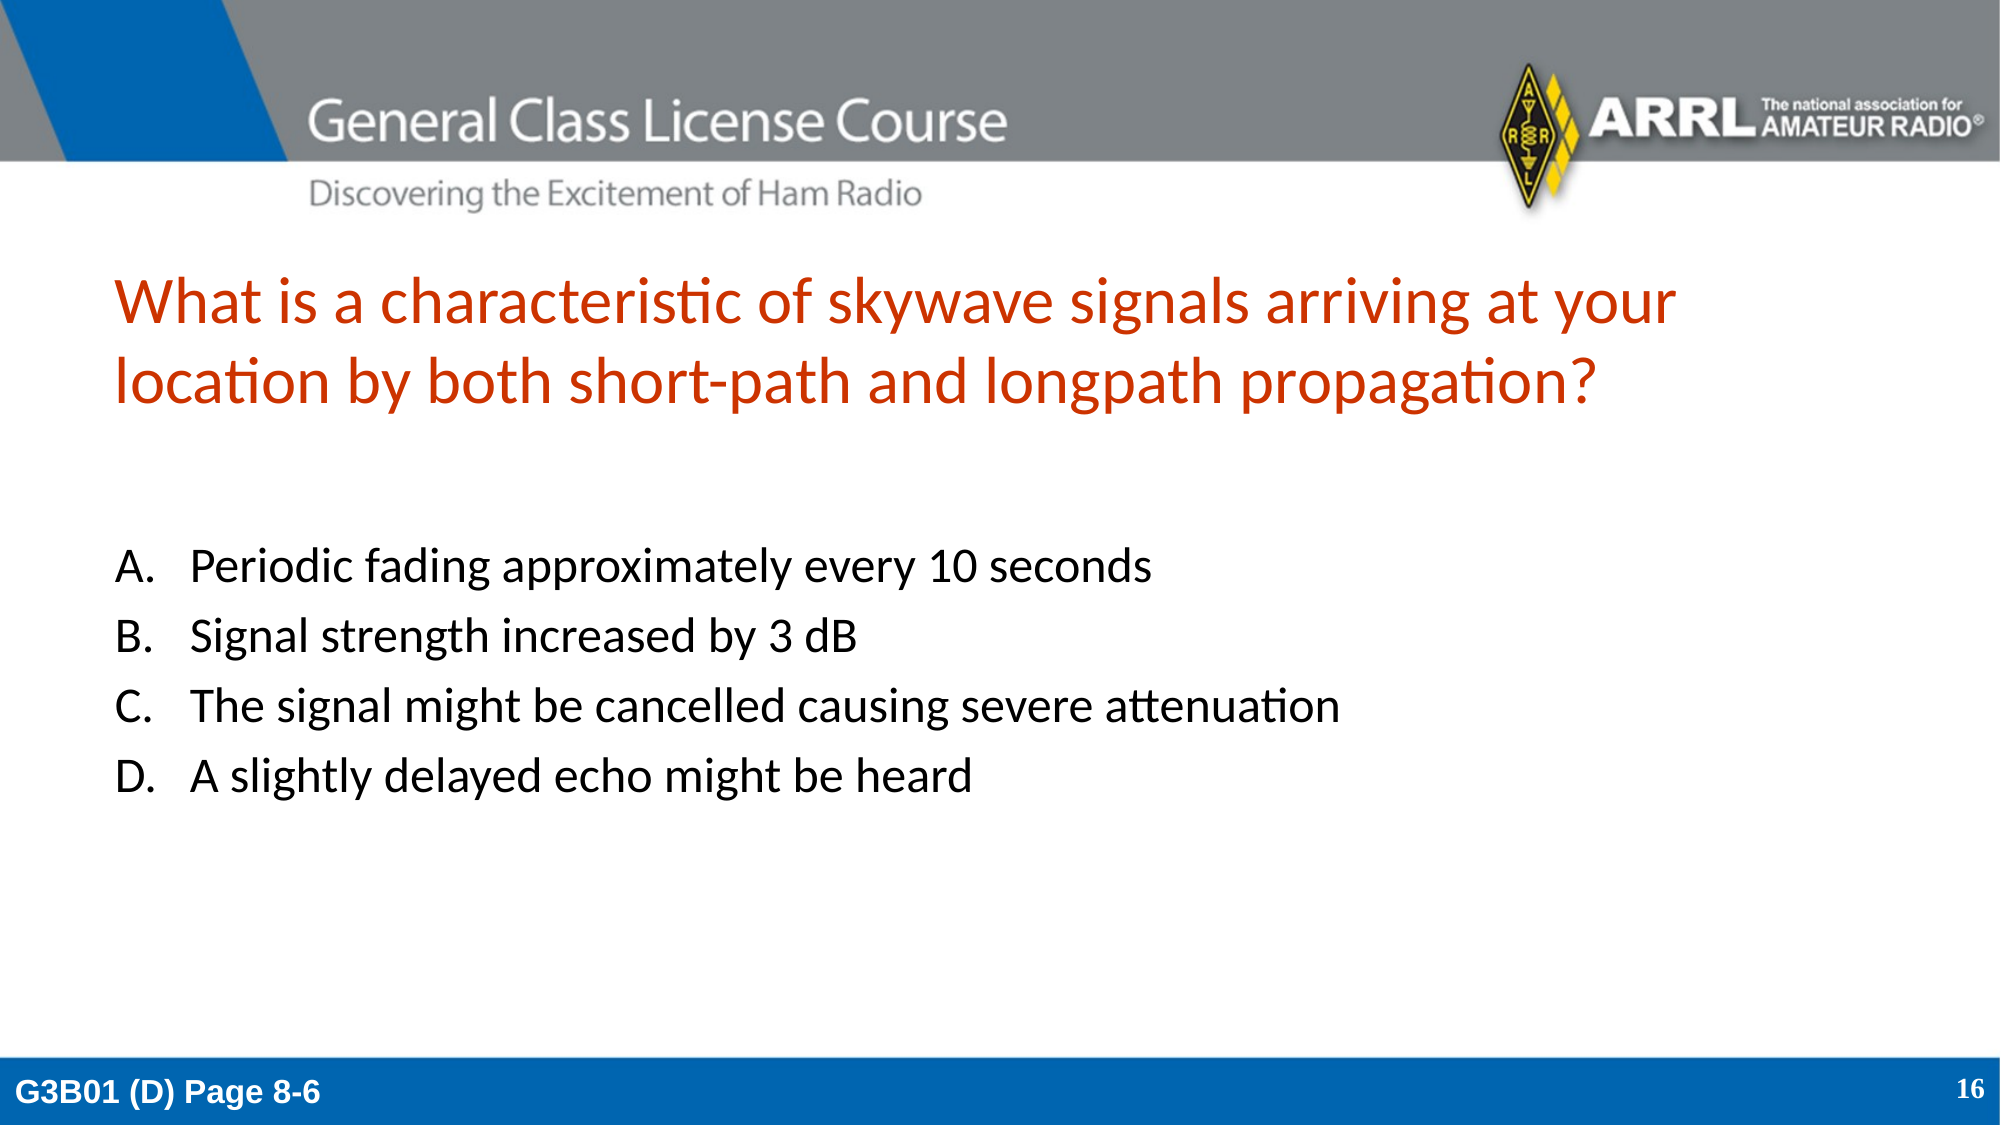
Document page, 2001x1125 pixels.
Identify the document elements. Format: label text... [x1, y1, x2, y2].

picture [0, 0, 2001, 1125]
list Periodic fading approximately every 10 seconds Signal strength increased by 3 dB The signal might be cancelled causing severe attenuation A slightly delayed echo might be heard [99, 525, 1900, 1005]
text_box 16 [1875, 1062, 2000, 1113]
title What is a characteristic of skywave signals arriving at your location by both short-path and longpath propagation? [99, 249, 1900, 468]
text_box G3B01 (D) Page 8-6 [0, 1062, 1313, 1118]
